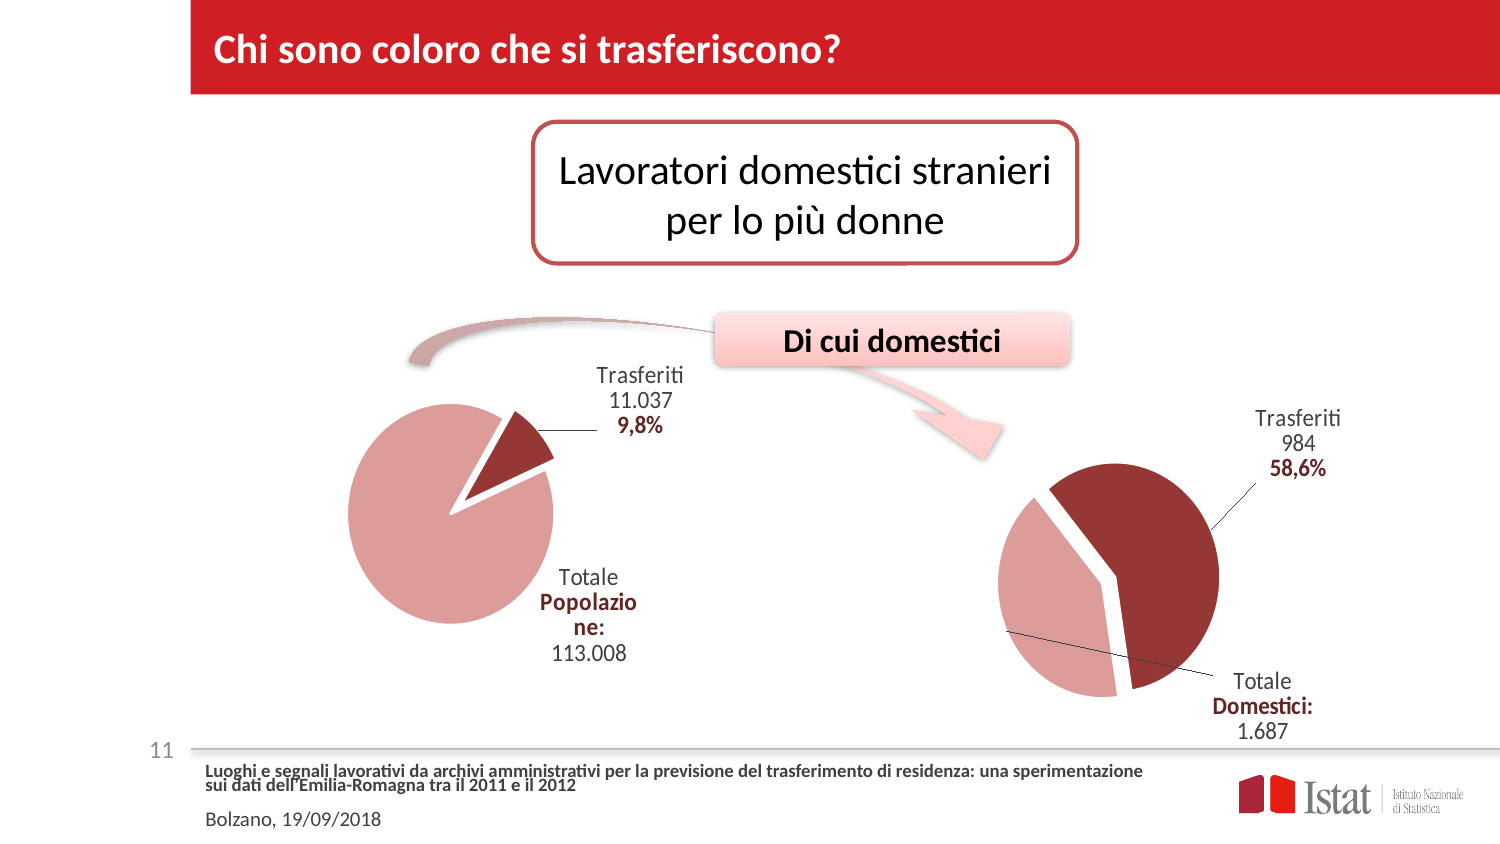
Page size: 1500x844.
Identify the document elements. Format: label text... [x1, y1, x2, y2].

slide_number 11 [122, 725, 190, 771]
text_box Di cui domestici [778, 311, 1072, 367]
text_box [867, 375, 893, 386]
picture [1239, 775, 1463, 814]
text_box Luoghi e segnali lavorativi da archivi amministrativi per la previsione del trasferimento di residenza: una sperimentazione sui dati dell’Emilia-Romagna tra il 2011 e il 2012 Bolzano, 19/09/2018 [190, 758, 1178, 839]
text_box Chi sono coloro che si trasferiscono? [214, 21, 1463, 72]
text_box [190, 0, 1500, 95]
chart [897, 375, 1435, 746]
chart [268, 308, 776, 698]
text_box Lavoratori domestici stranieri per lo più donne [530, 119, 1080, 266]
